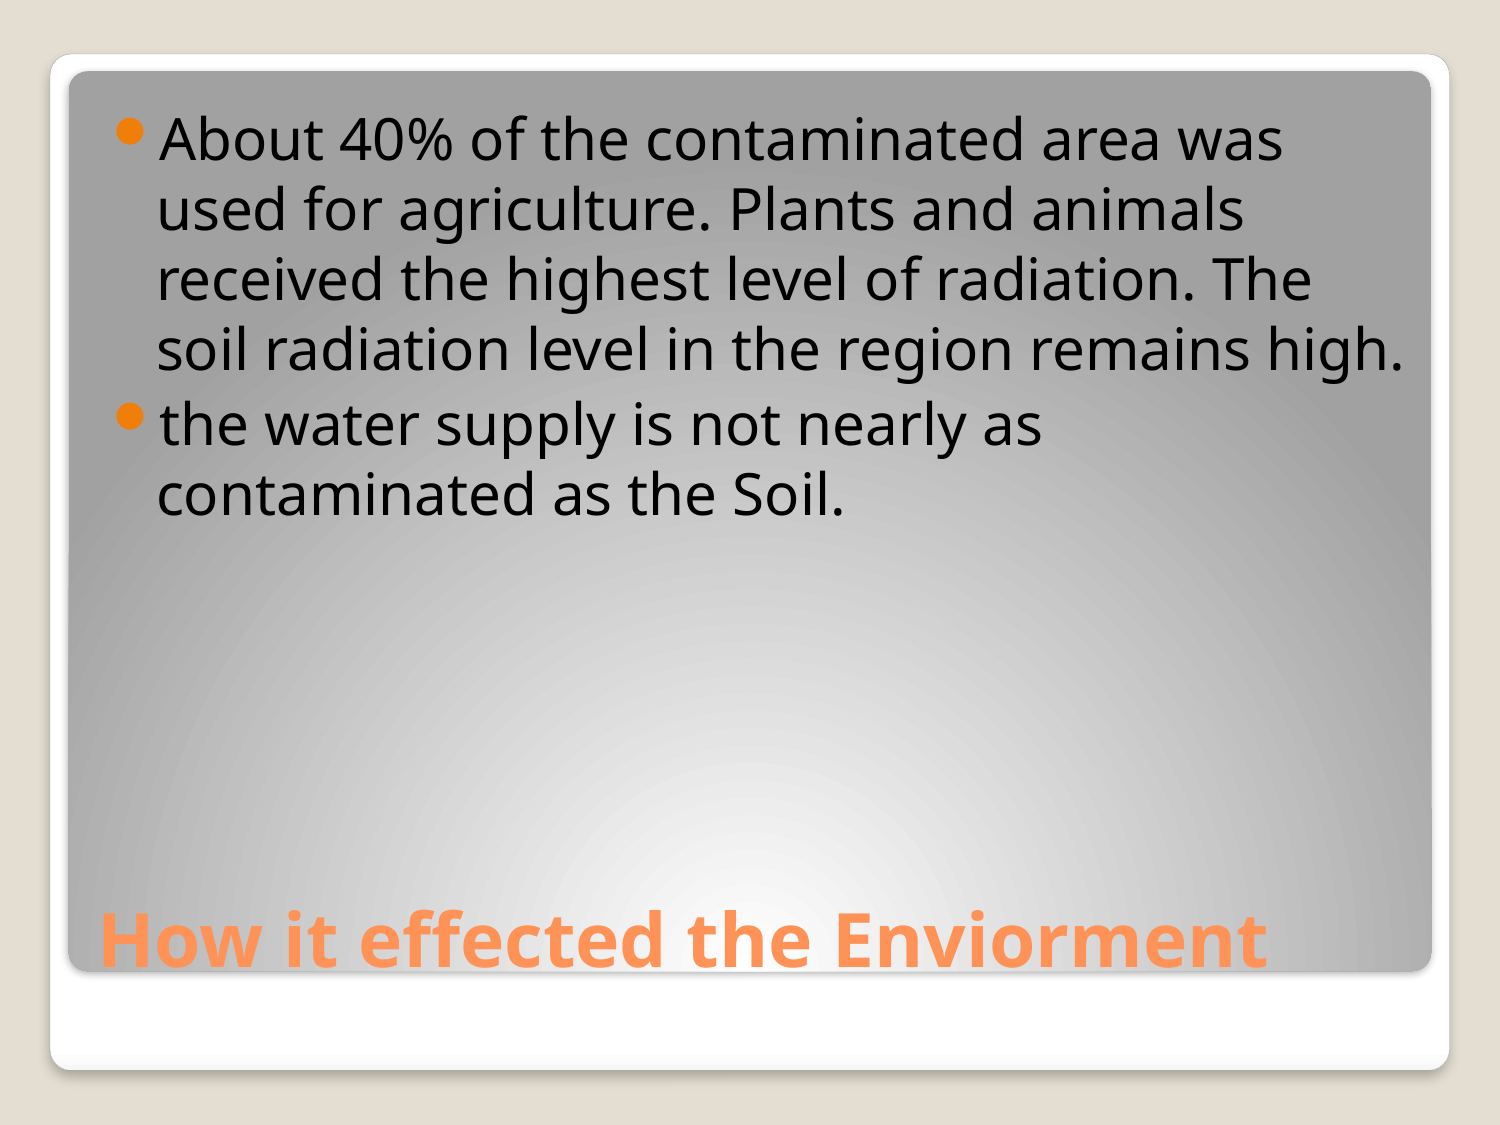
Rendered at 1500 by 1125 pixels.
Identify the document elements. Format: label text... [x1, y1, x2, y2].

list About 40% of the contaminated area was used for agriculture. Plants and animals received the highest level of radiation. The soil radiation level in the region remains high. the water supply is not nearly as contaminated as the Soil. [82, 86, 1425, 774]
title How it effected the Enviorment [82, 817, 1425, 990]
